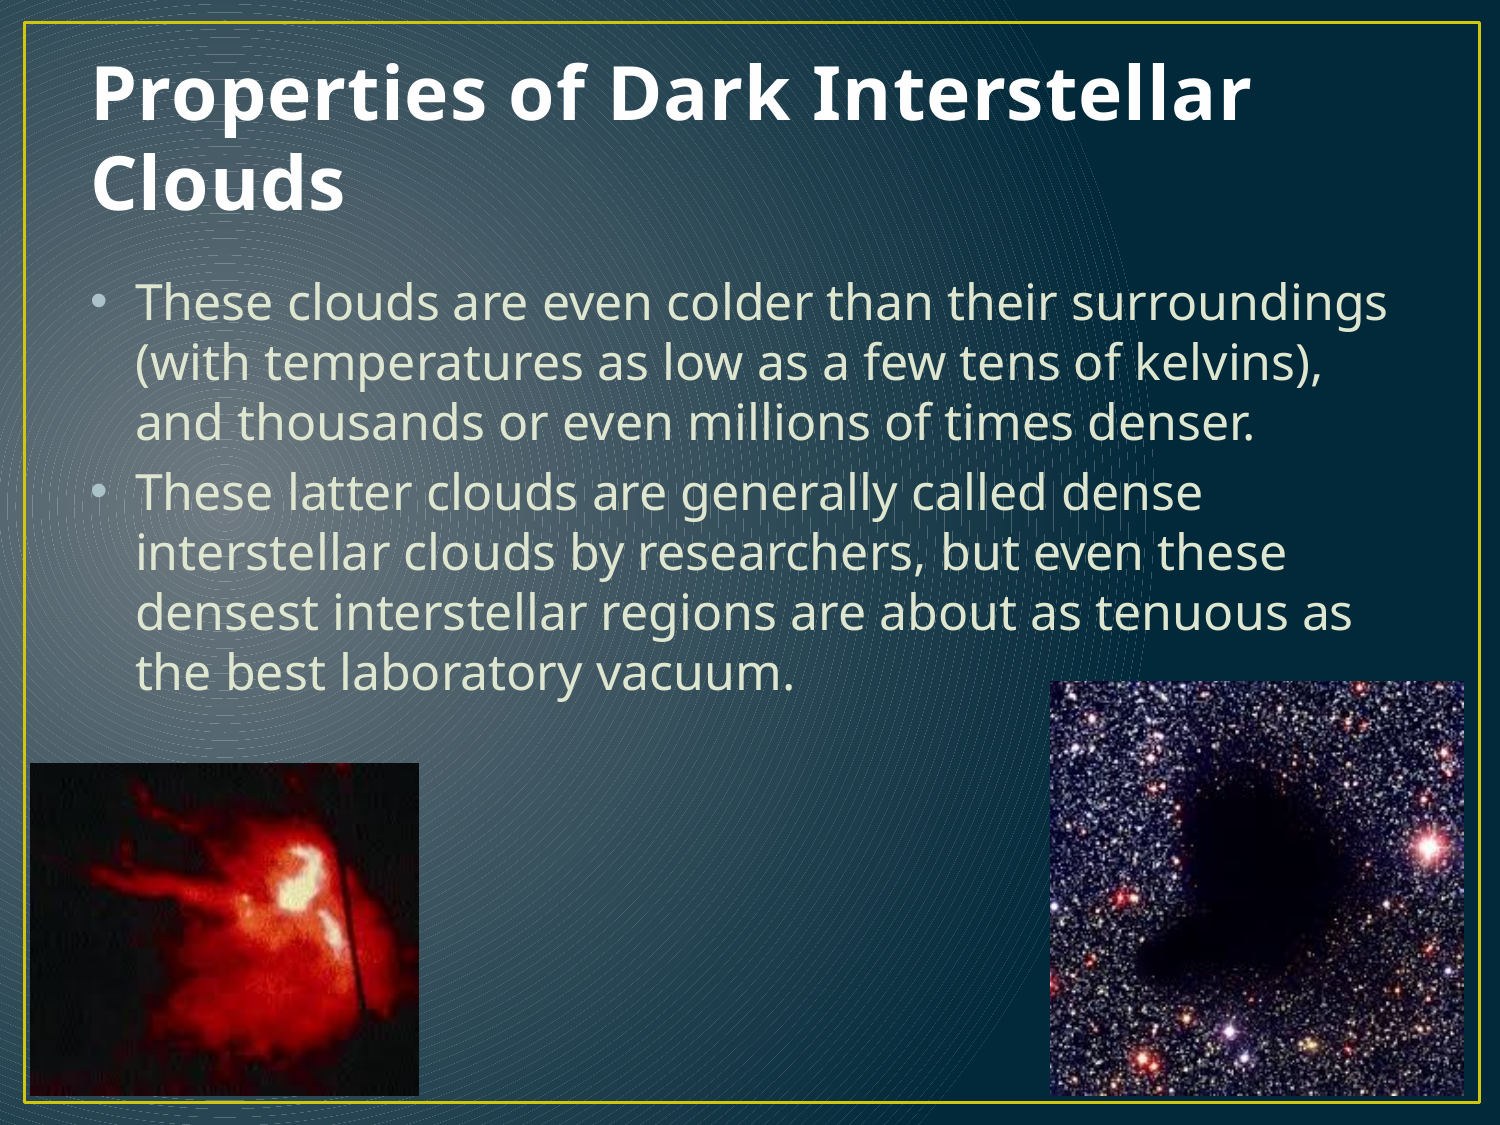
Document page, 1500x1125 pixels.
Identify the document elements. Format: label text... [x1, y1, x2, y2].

picture [30, 763, 419, 1096]
picture [1049, 680, 1463, 1095]
title Properties of Dark Interstellar Clouds [75, 45, 1425, 233]
list These clouds are even colder than their surroundings (with temperatures as low as a few tens of kelvins), and thousands or even millions of times denser. These latter clouds are generally called dense interstellar clouds by researchers, but even these densest interstellar regions are about as tenuous as the best laboratory vacuum. [75, 262, 1425, 1005]
